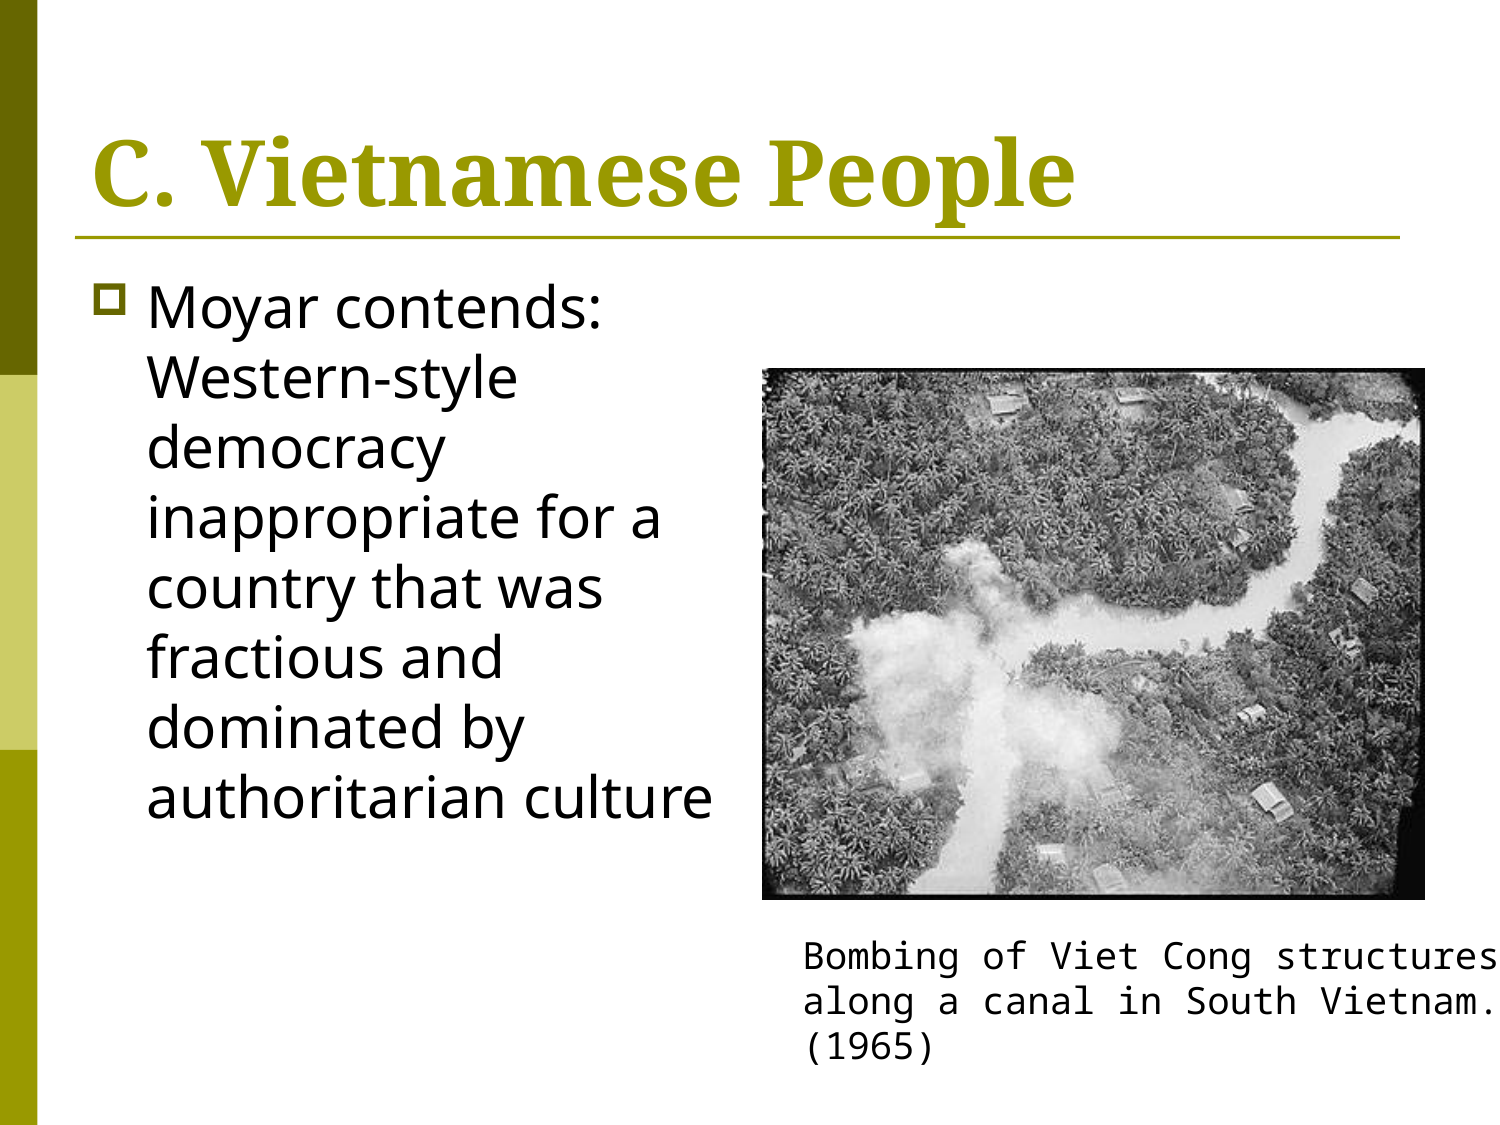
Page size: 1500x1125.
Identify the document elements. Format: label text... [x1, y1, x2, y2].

title C. Vietnamese People [74, 45, 1426, 233]
text_box Bombing of Viet Cong structures along a canal in South Vietnam. (1965) [787, 924, 1500, 1075]
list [762, 368, 1426, 901]
list Moyar contends: Western-style democracy inappropriate for a country that was fractious and dominated by authoritarian culture [74, 262, 738, 1006]
